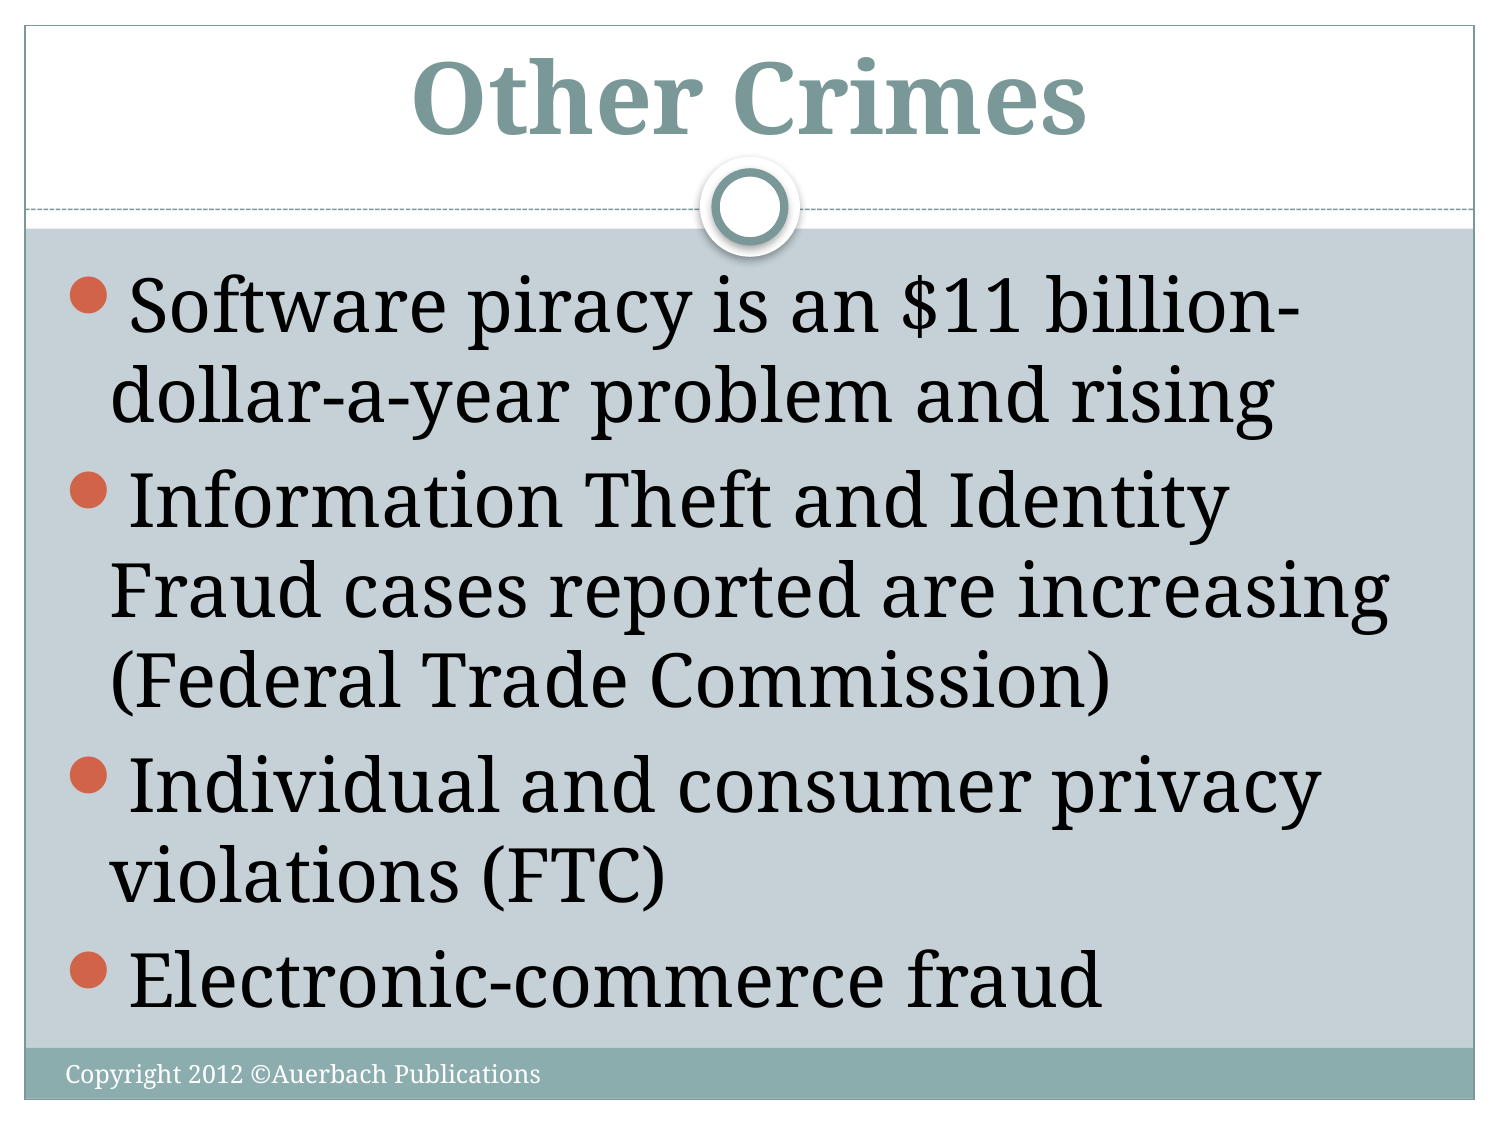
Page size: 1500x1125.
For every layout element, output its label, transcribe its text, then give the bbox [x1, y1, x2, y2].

footer Copyright 2012 ©Auerbach Publications [50, 1051, 638, 1112]
list Software piracy is an $11 billion-dollar-a-year problem and rising Information Theft and Identity Fraud cases reported are increasing (Federal Trade Commission) Individual and consumer privacy violations (FTC) Electronic-commerce fraud [49, 250, 1445, 1001]
title Other Crimes [49, 37, 1450, 163]
